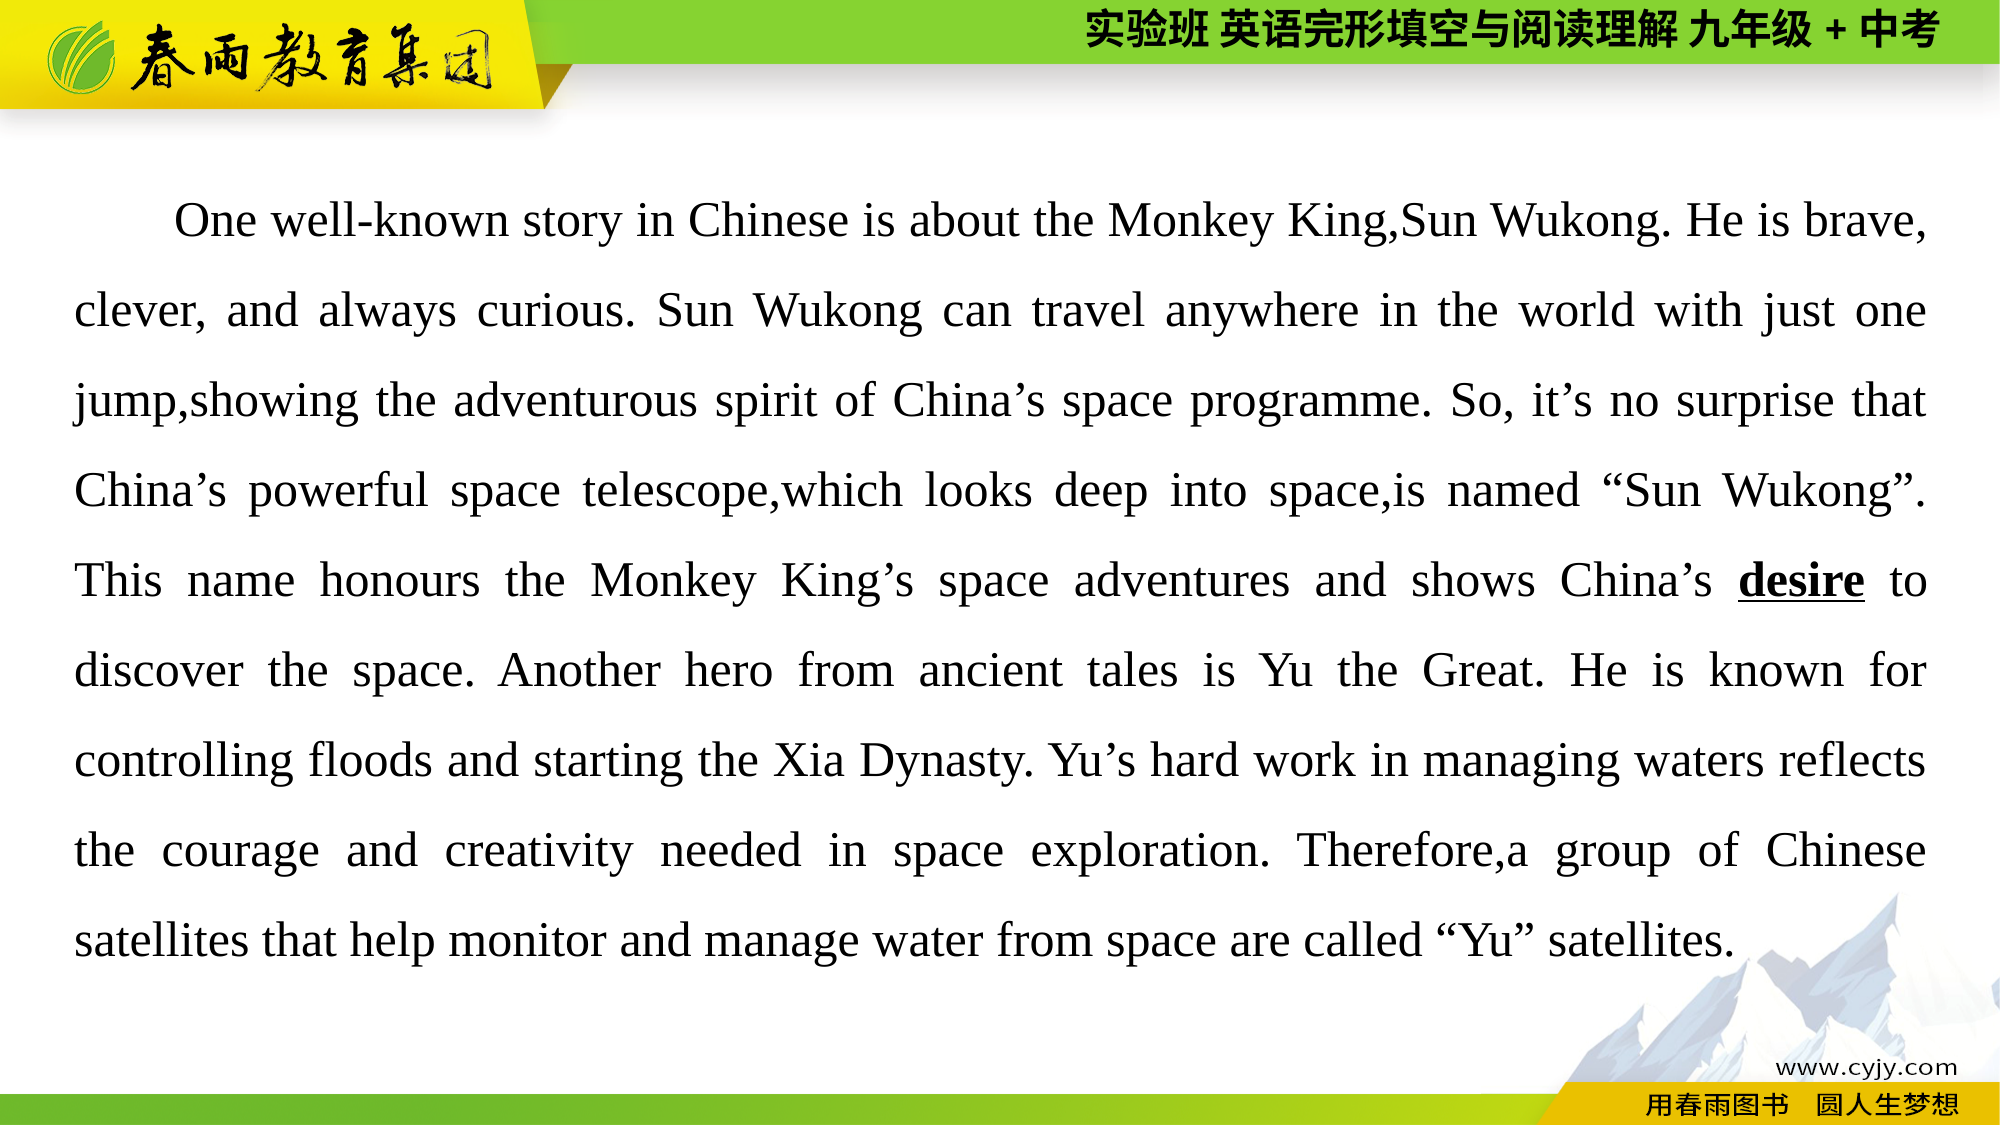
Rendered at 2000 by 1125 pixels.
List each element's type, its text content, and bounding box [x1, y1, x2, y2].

list One well-known story in Chinese is about the Monkey King,Sun Wukong. He is brave, clever, and always curious. Sun Wukong can travel anywhere in the world with just one jump,showing the adventurous spirit of China’s space programme. So, it’s no surprise that China’s powerful space telescope,which looks deep into space,is named “Sun Wukong”. This name honours the Monkey King’s space adventures and shows China’s desire to discover the space. Another hero from ancient tales is Yu the Great. He is known for controlling floods and starting the Xia Dynasty. Yu’s hard work in managing waters reflects the courage and creativity needed in space exploration. Therefore,a group of Chinese satellites that help monitor and manage water from space are called “Yu” satellites. [59, 149, 1944, 982]
picture [0, 0, 2000, 1125]
